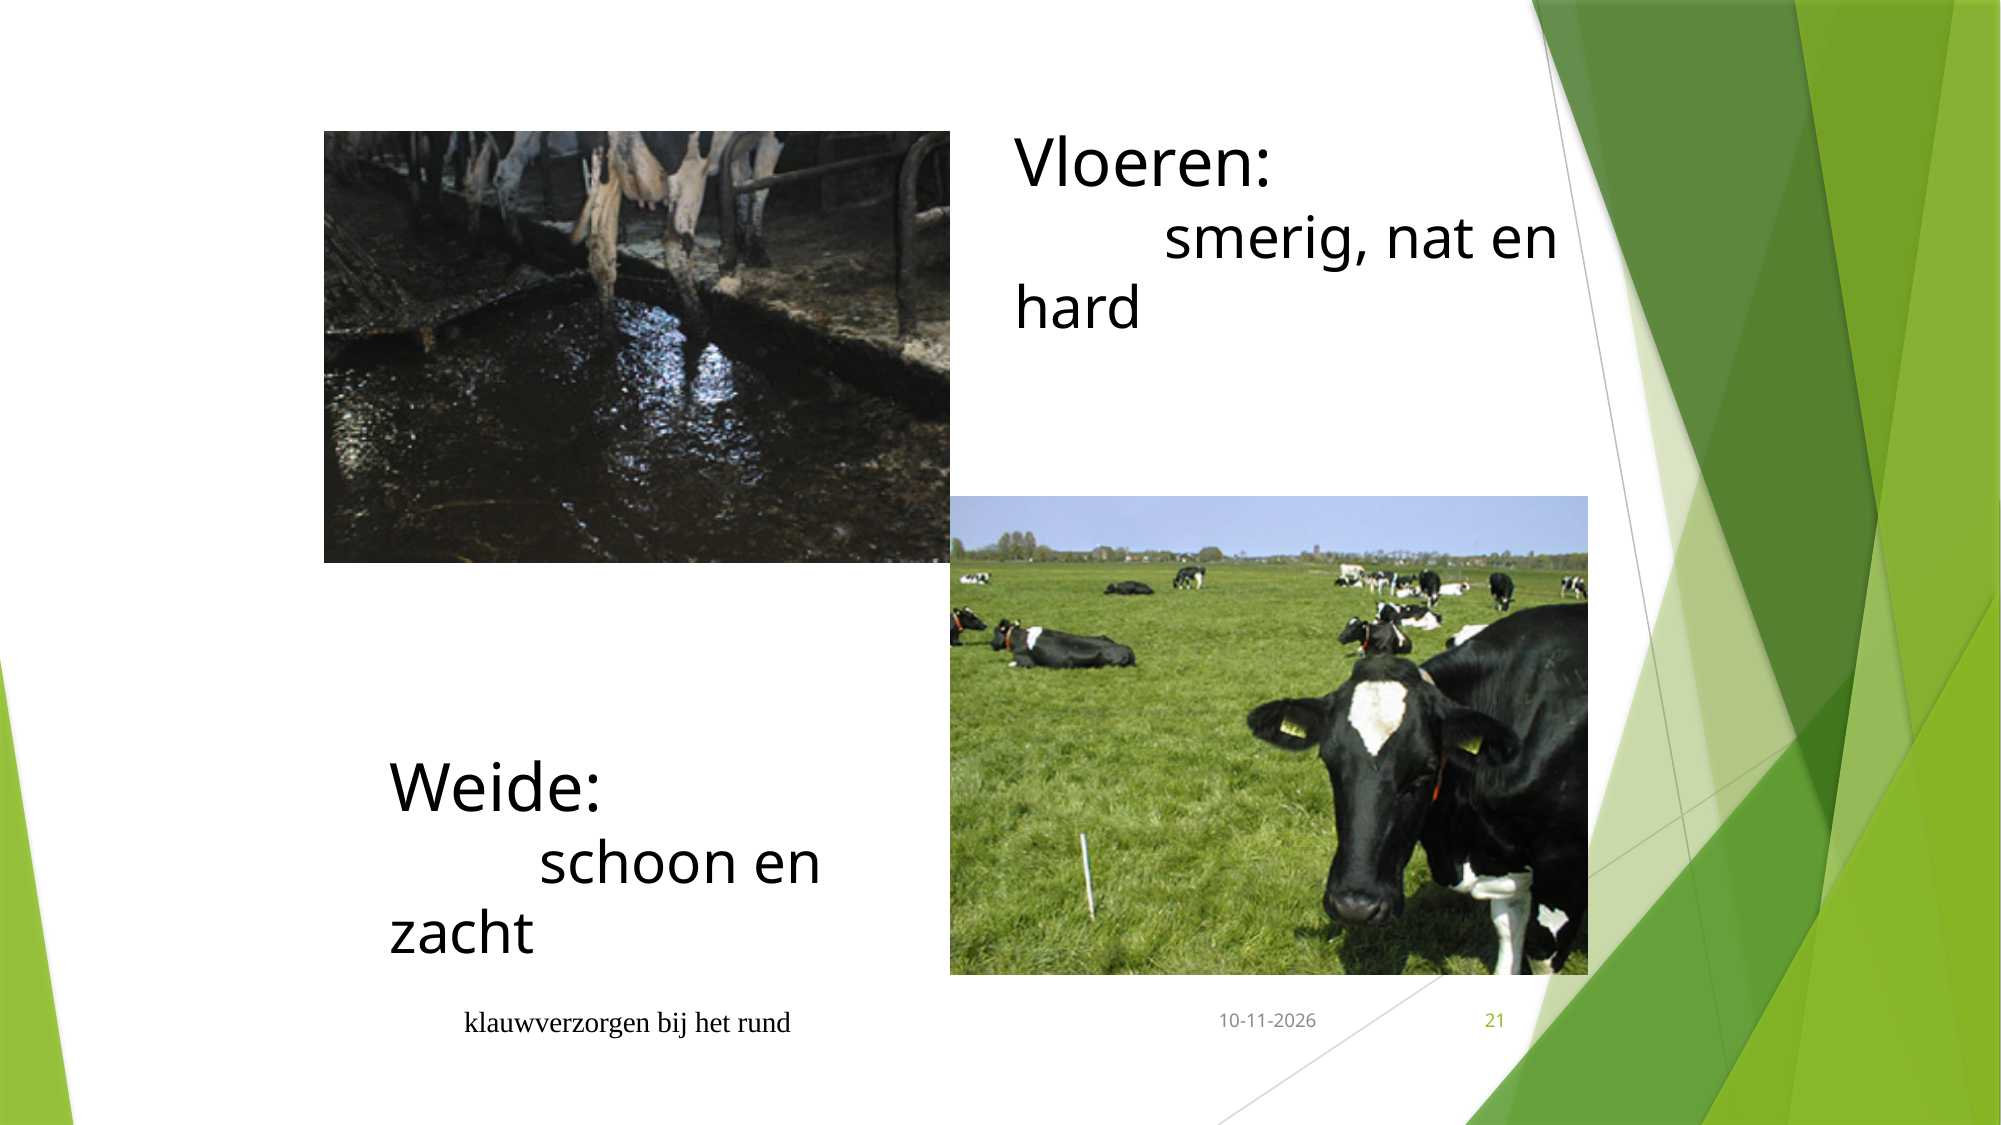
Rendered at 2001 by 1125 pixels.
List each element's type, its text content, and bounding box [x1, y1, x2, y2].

slide_number 21 [1409, 991, 1522, 1051]
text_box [374, 496, 1588, 976]
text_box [324, 111, 1688, 563]
footer klauwverzorgen bij het rund [111, 991, 1145, 1051]
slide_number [1181, 991, 1332, 1051]
